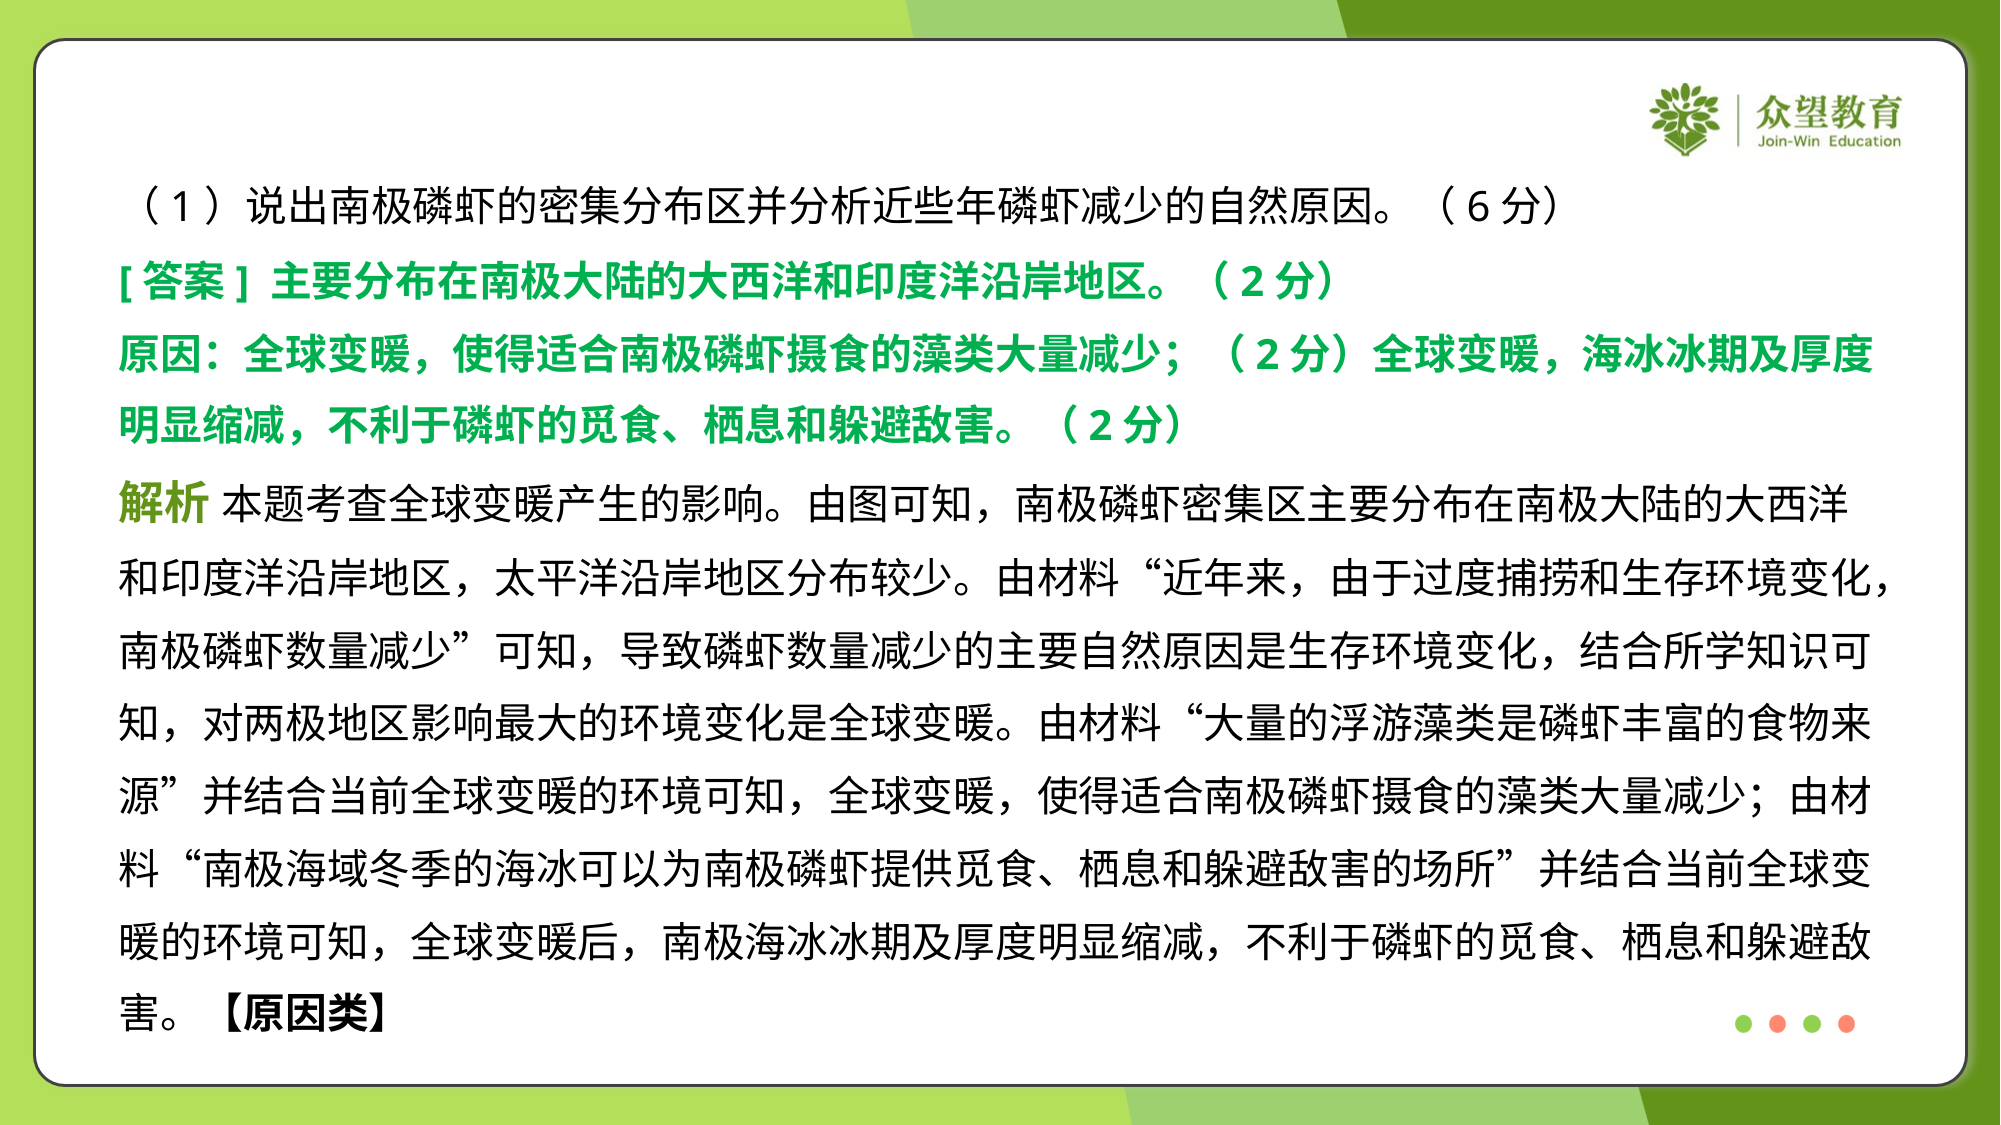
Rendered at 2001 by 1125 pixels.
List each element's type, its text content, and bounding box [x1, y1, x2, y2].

text_box [答案] 主要分布在南极大陆的大西洋和印度洋沿岸地区。（2分） 原因：全球变暖，使得适合南极磷虾摄食的藻类大量减少；（2分）全球变暖，海冰冰期及厚度 明显缩减，不利于磷虾的觅食、栖息和躲避敌害。（2分） [118, 231, 1883, 442]
text_box 解析 本题考查全球变暖产生的影响。由图可知，南极磷虾密集区主要分布在南极大陆的大西洋 和印度洋沿岸地区，太平洋沿岸地区分布较少。由材料“近年来，由于过度捕捞和生存环境变化， 南极磷虾数量减少”可知，导致磷虾数量减少的主要自然原因是生存环境变化，结合所学知识可 知，对两极地区影响最大的环境变化是全球变暖。由材料“大量的浮游藻类是磷虾丰富的食物来 源”并结合当前全球变暖的环境可知，全球变暖，使得适合南极磷虾摄食的藻类大量减少；由材 料“南极海域冬季的海冰可以为南极磷虾提供觅食、栖息和躲避敌害的场所”并结合当前全球变 暖的环境可知，全球变暖后，南极海冰冰期及厚度明显缩减，不利于磷虾的觅食、栖息和躲避敌 害。【原因类】 [118, 455, 1883, 1030]
picture [0, 0, 2000, 1125]
text_box （1）说出南极磷虾的密集分布区并分析近些年磷虾减少的自然原因。（6分） [118, 159, 1883, 224]
